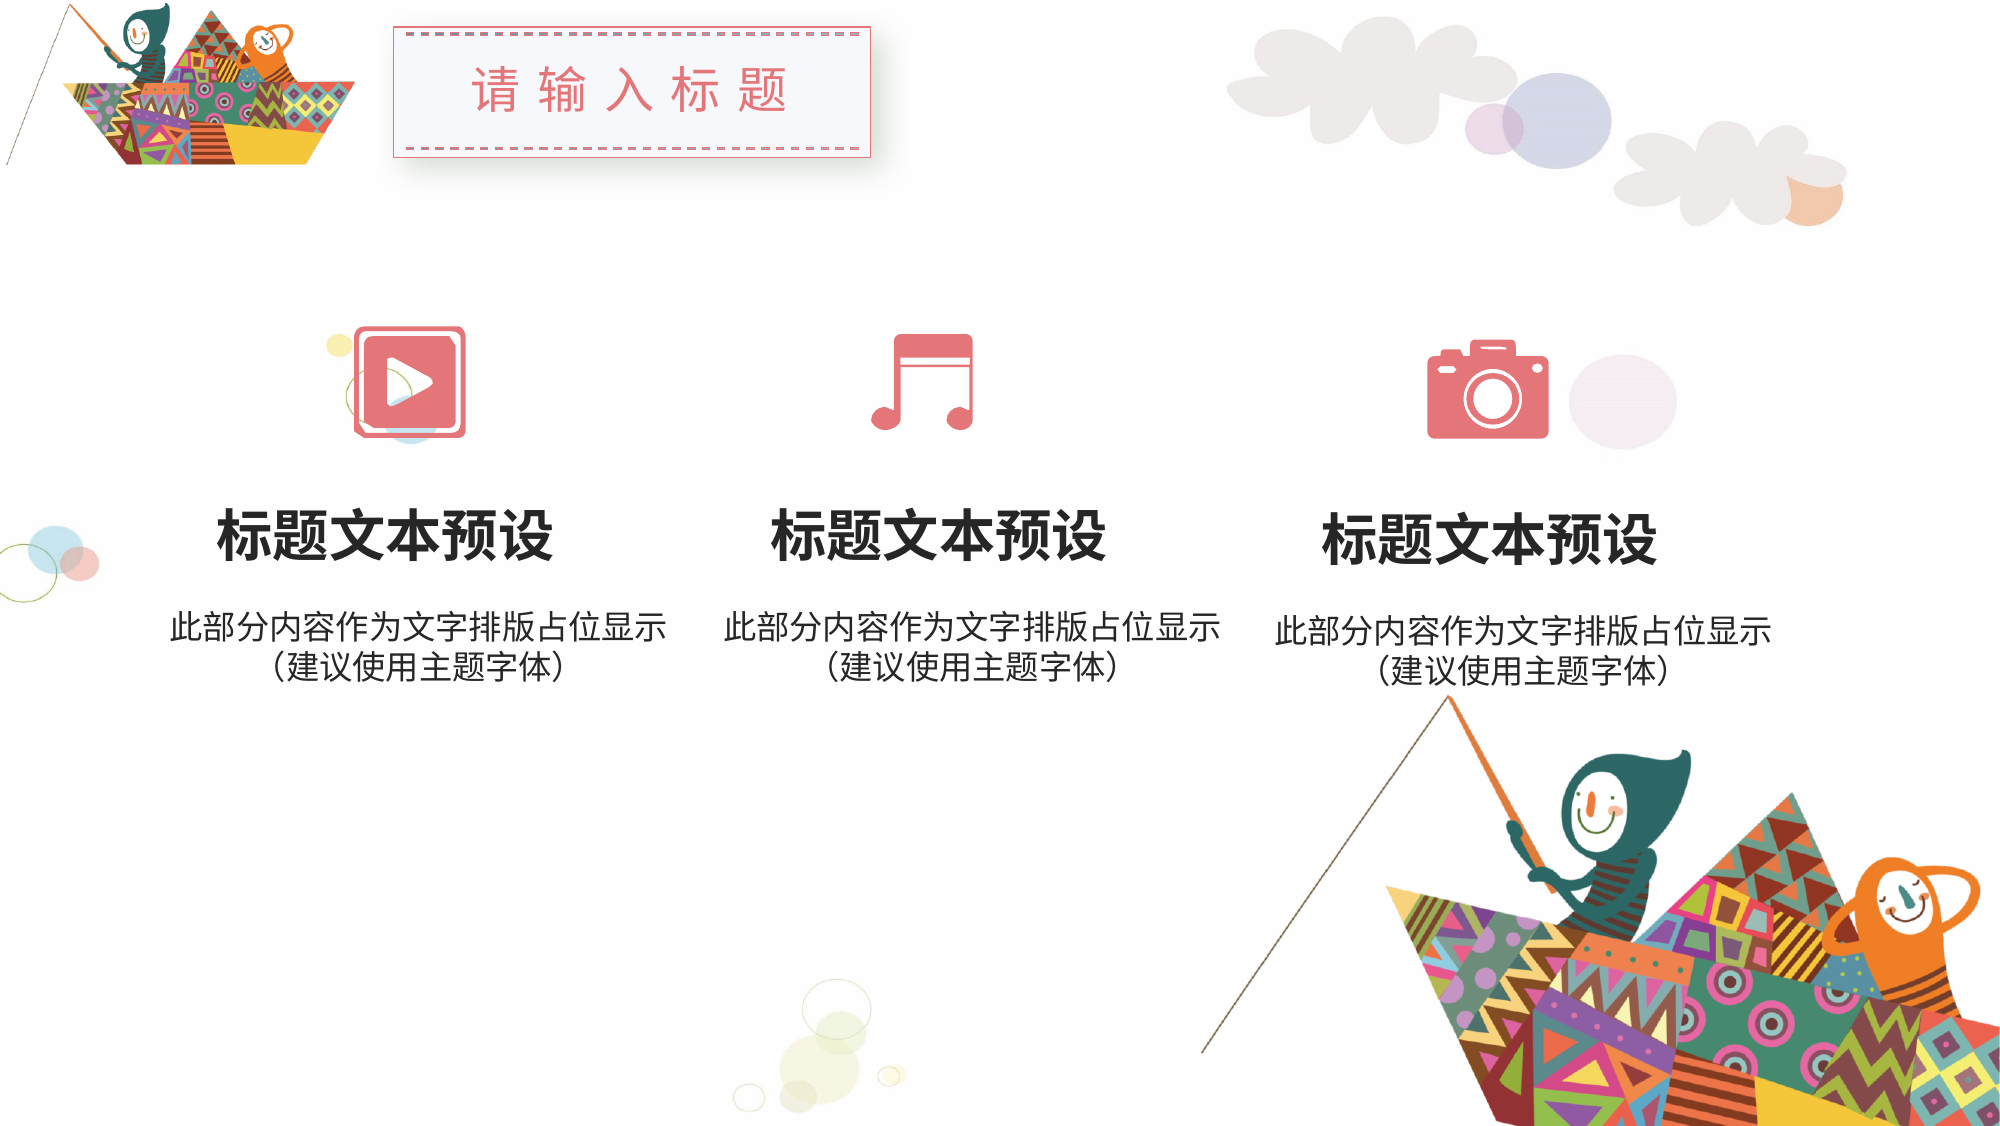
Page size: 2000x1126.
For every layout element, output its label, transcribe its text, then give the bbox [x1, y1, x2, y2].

text_box 此部分内容作为文字排版占位显示 （建议使用主题字体） [149, 596, 689, 770]
text_box 此部分内容作为文字排版占位显示 （建议使用主题字体） [702, 596, 1243, 770]
text_box [1427, 339, 1549, 439]
picture [0, 0, 2000, 1126]
text_box [871, 334, 973, 431]
text_box 标题文本预设 [1301, 506, 1803, 570]
text_box 标题文本预设 [196, 502, 699, 565]
text_box 此部分内容作为文字排版占位显示 （建议使用主题字体） [1254, 600, 1794, 774]
text_box [354, 326, 466, 438]
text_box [392, 26, 871, 159]
text_box 标题文本预设 [750, 502, 1252, 565]
